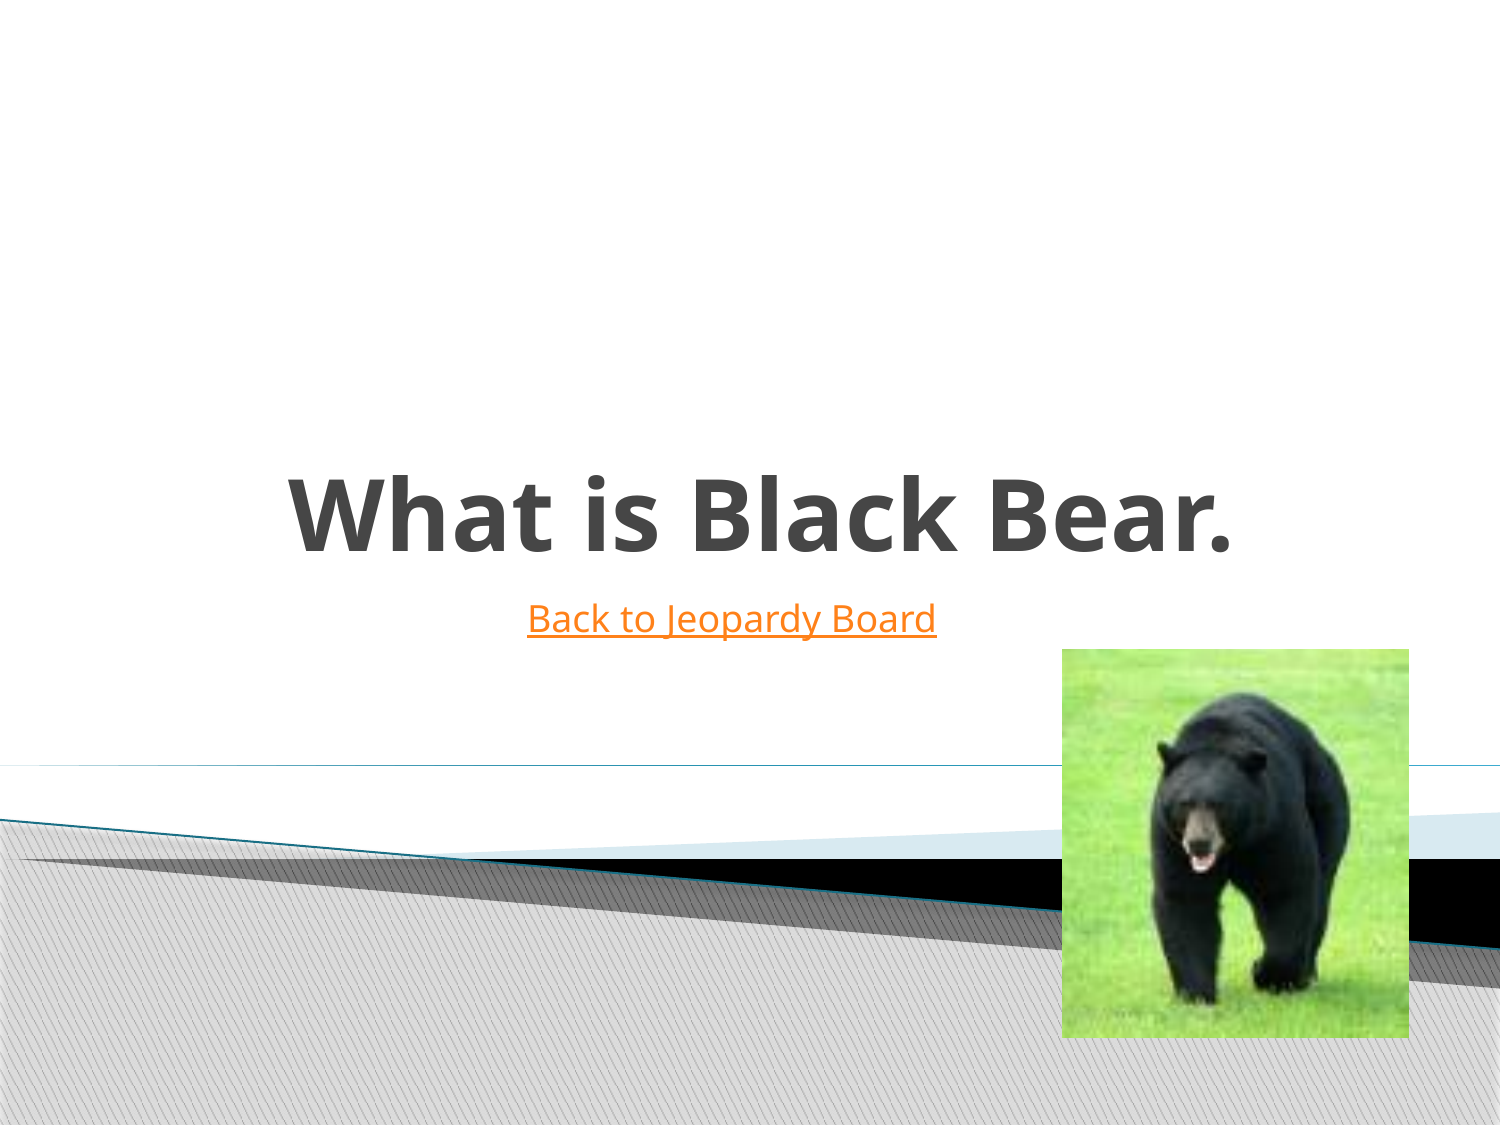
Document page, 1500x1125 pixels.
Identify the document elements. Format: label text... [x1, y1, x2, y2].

text_box Back to Jeopardy Board [512, 587, 963, 654]
title What is Black Bear. [125, 337, 1400, 579]
picture [5, 649, 1500, 1038]
